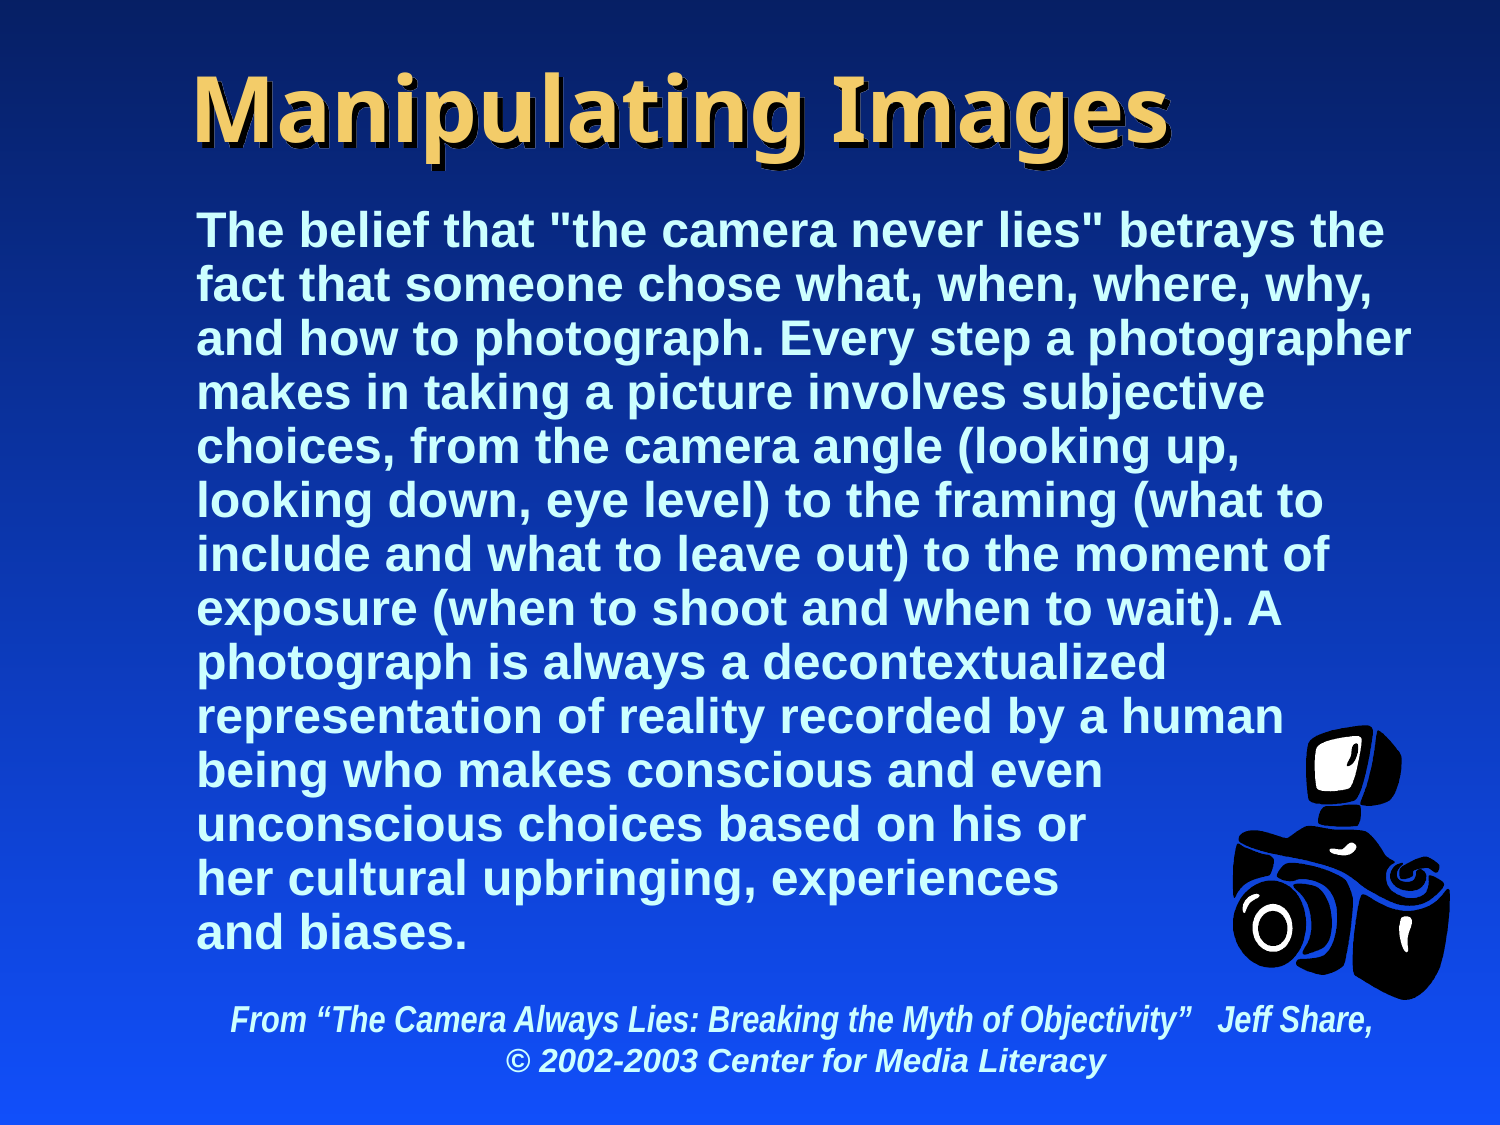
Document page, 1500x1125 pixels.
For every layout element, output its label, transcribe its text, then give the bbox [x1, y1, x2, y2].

text_box From “The Camera Always Lies: Breaking the Myth of Objectivity” Jeff Share, © 2002-2003 Center for Media Literacy [174, 987, 1438, 1087]
title Manipulating Images [174, 36, 1438, 124]
picture [1232, 724, 1451, 1001]
list The belief that "the camera never lies" betrays the fact that someone chose what, when, where, why, and how to photograph. Every step a photographer makes in taking a picture involves subjective choices, from the camera angle (looking up, looking down, eye level) to the framing (what to include and what to leave out) to the moment of exposure (when to shoot and when to wait). A photograph is always a decontextualized representation of reality recorded by a human being who makes conscious and even unconscious choices based on his or her cultural upbringing, experiences and biases. [124, 124, 1438, 963]
